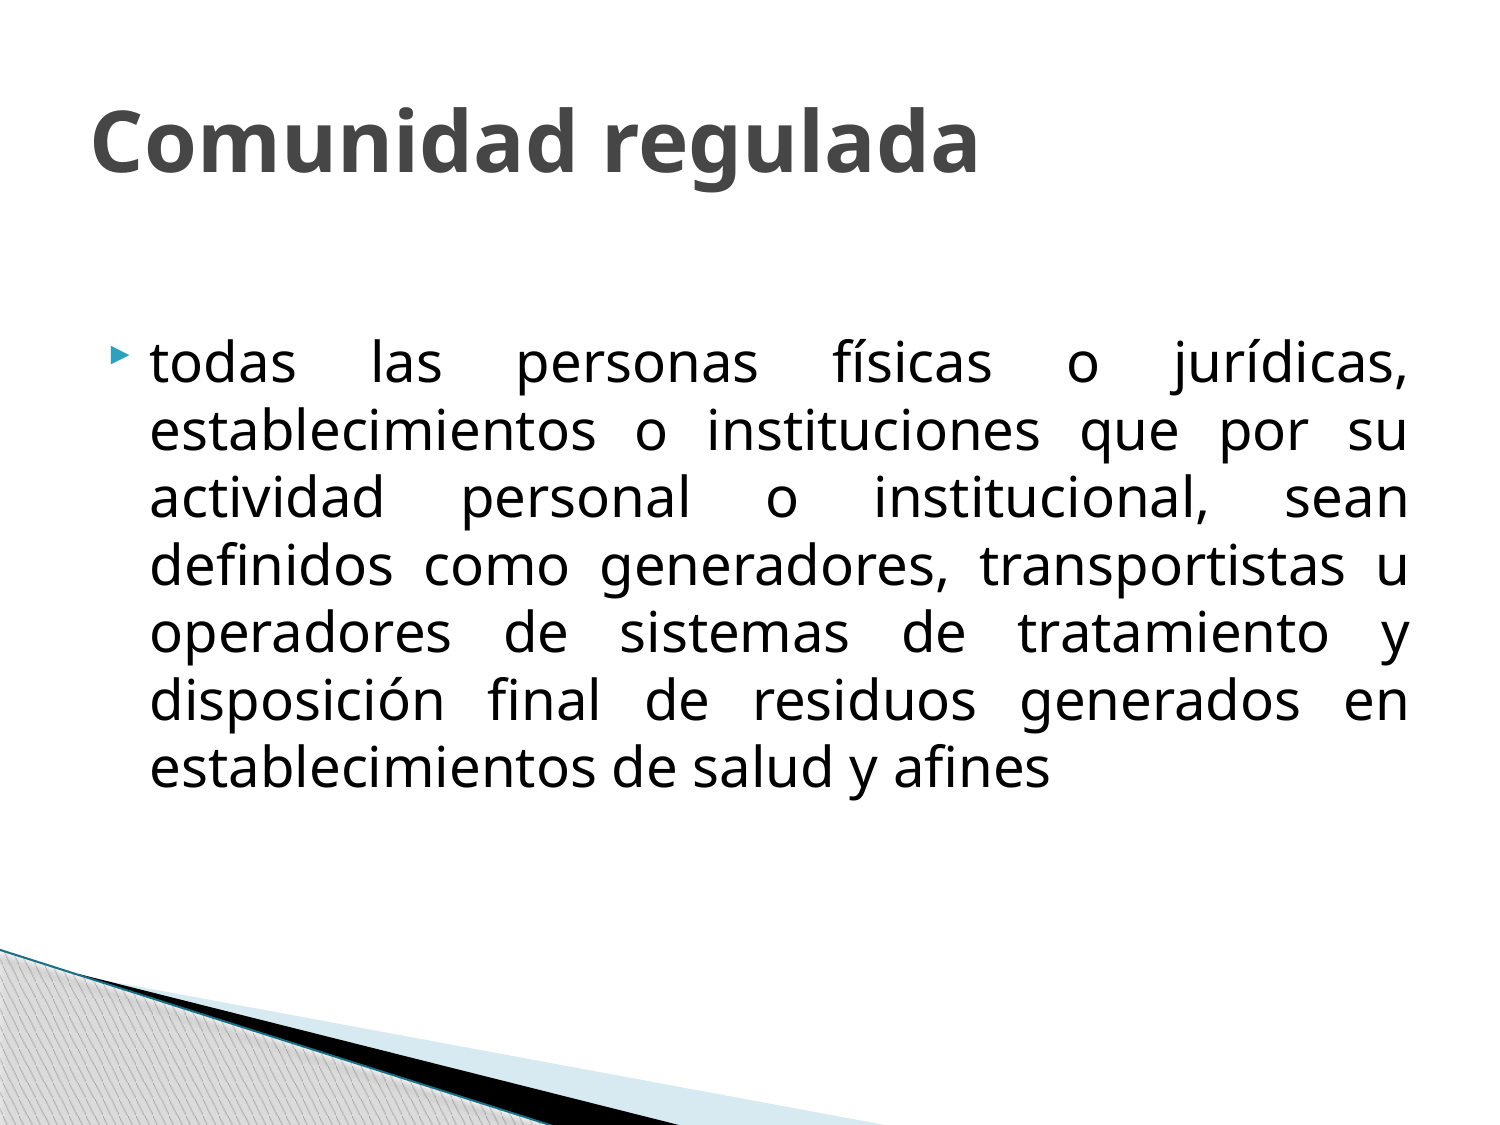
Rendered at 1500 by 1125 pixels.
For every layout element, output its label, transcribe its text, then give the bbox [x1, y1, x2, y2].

title Comunidad regulada [75, 45, 1425, 233]
list todas las personas físicas o jurídicas, establecimientos o instituciones que por su actividad personal o institucional, sean definidos como generadores, transportistas u operadores de sistemas de tratamiento y disposición final de residuos generados en establecimientos de salud y afines [75, 243, 1425, 986]
